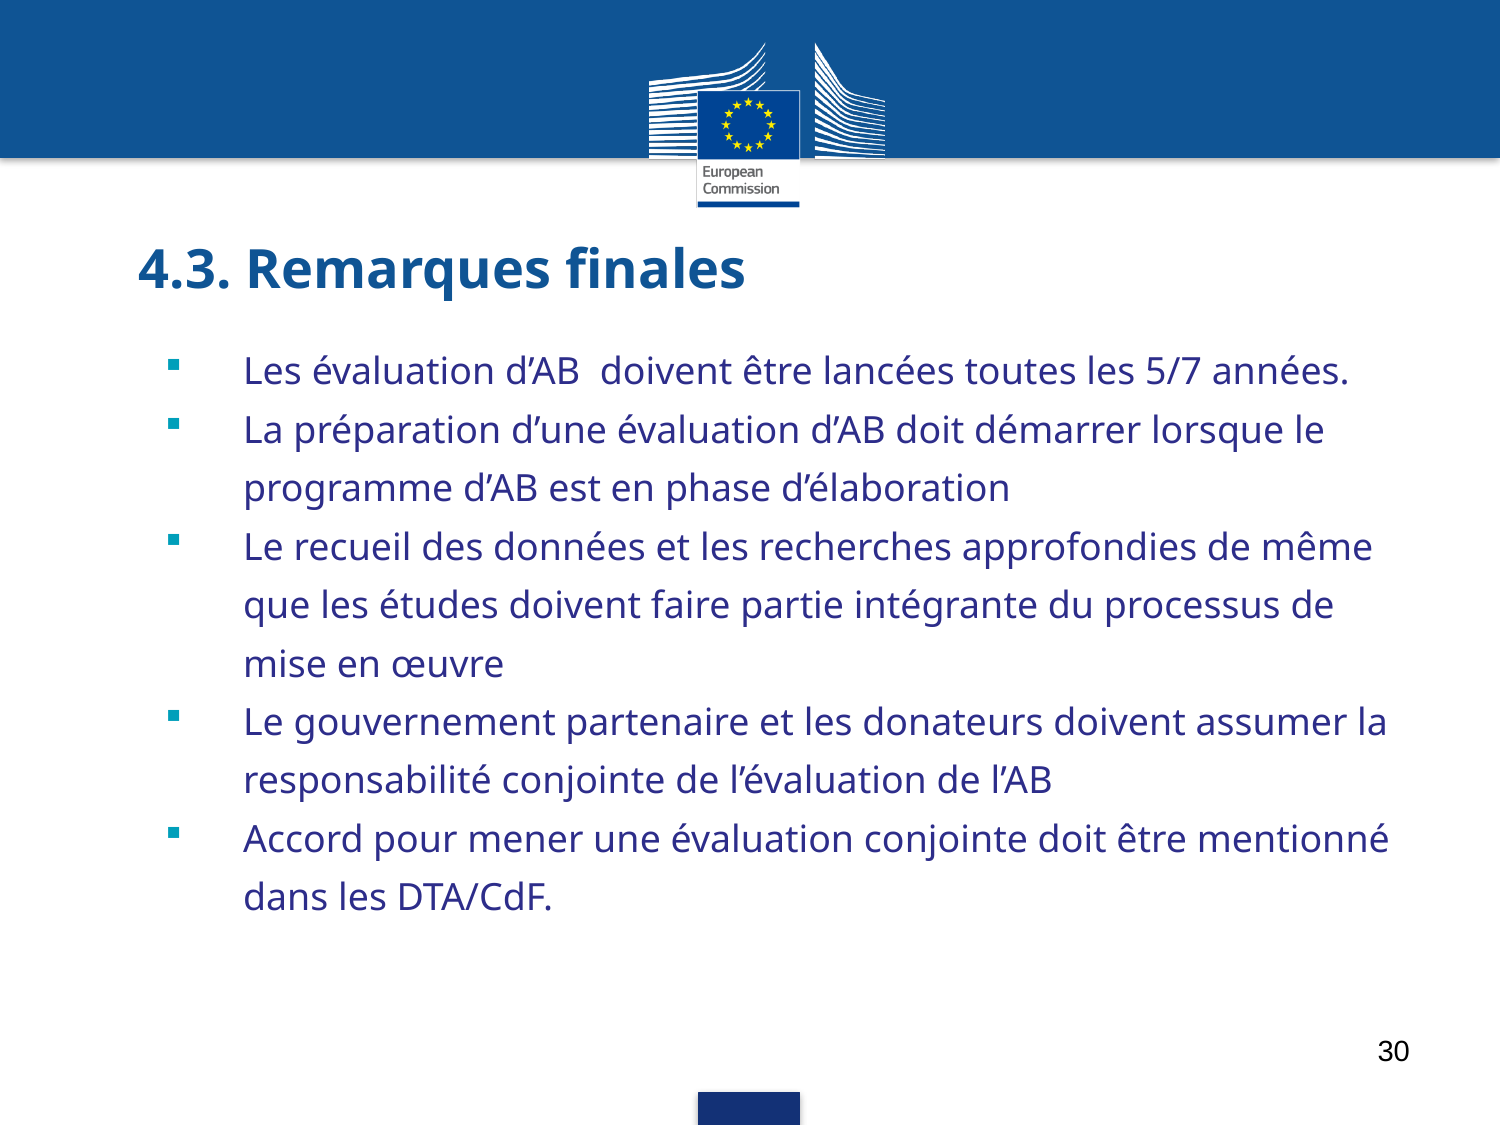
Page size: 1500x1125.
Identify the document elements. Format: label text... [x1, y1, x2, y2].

slide_number 30 [1074, 1024, 1426, 1103]
picture [649, 42, 885, 208]
list Les évaluation d’AB doivent être lancées toutes les 5/7 années. La préparation d’une évaluation d’AB doit démarrer lorsque le programme d’AB est en phase d’élaboration Le recueil des données et les recherches approfondies de même que les études doivent faire partie intégrante du processus de mise en œuvre Le gouvernement partenaire et les donateurs doivent assumer la responsabilité conjointe de l’évaluation de l’AB Accord pour mener une évaluation conjointe doit être mentionné dans les DTA/CdF. [74, 326, 1426, 1012]
title 4.3. Remarques finales [64, 219, 1416, 315]
